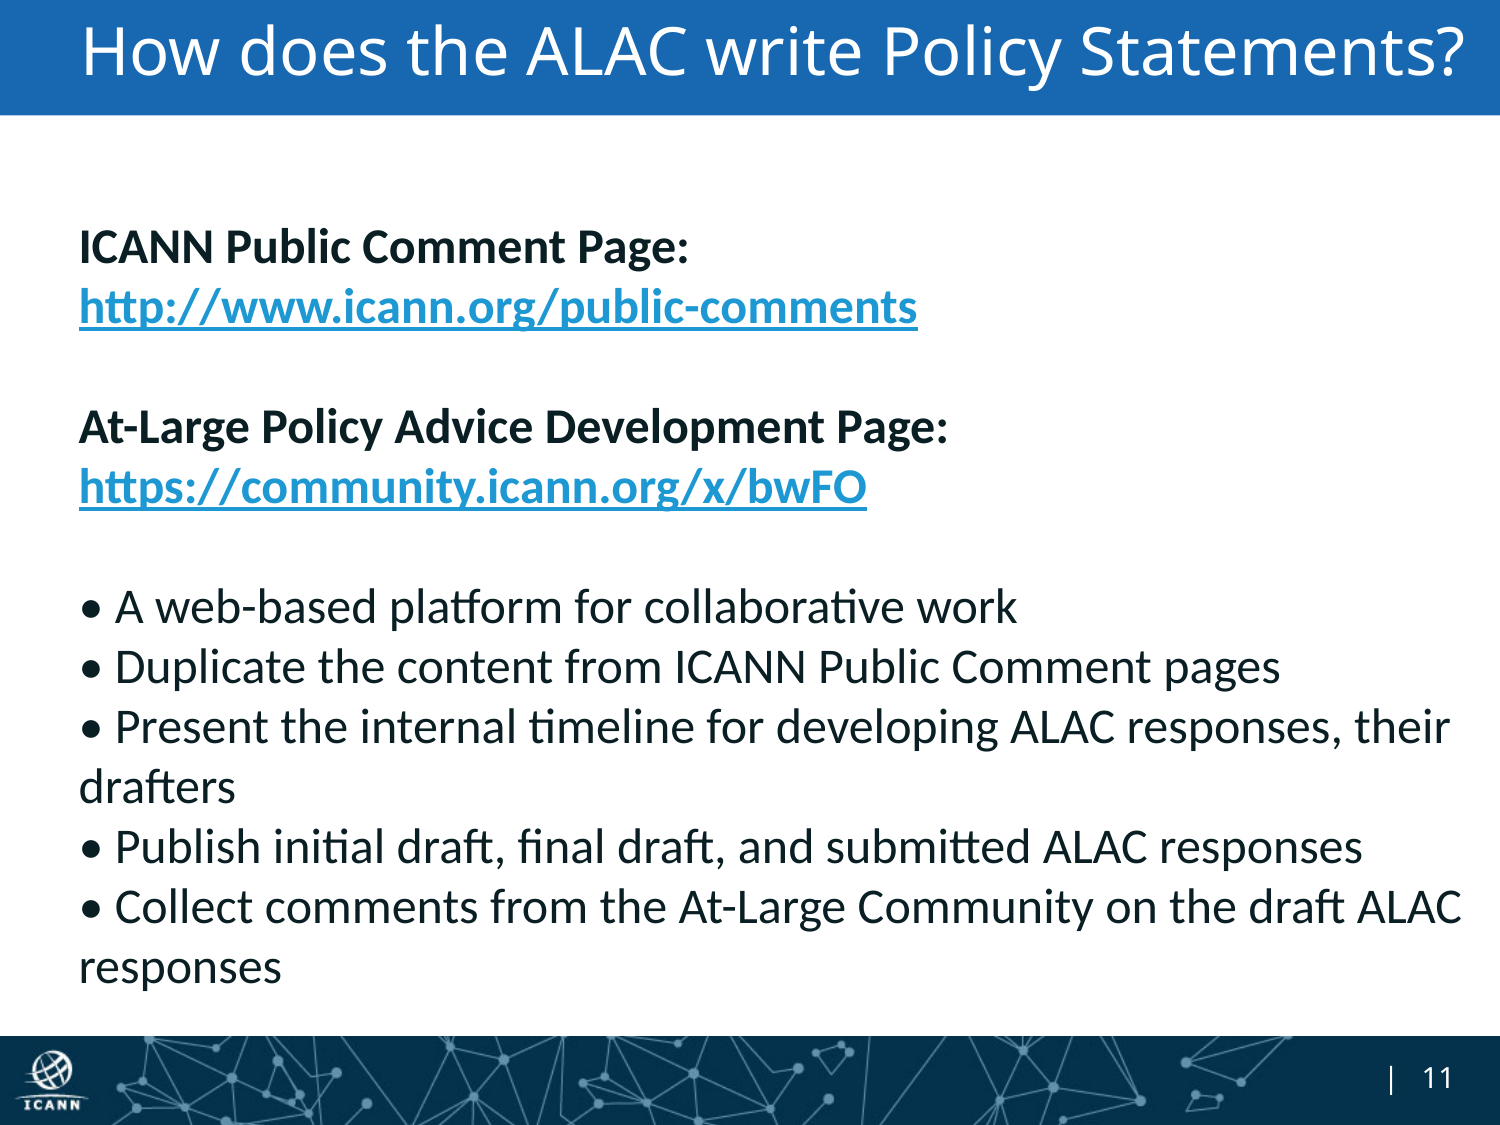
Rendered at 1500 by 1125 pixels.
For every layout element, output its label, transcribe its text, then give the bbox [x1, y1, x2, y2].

title How does the ALAC write Policy Statements? [0, 0, 1500, 116]
picture [0, 1036, 1500, 1125]
text_box ICANN Public Comment Page: http://www.icann.org/public-comments At-Large Policy Advice Development Page: https://community.icann.org/x/bwFO • A web-based platform for collaborative work • Duplicate the content from ICANN Public Comment pages • Present the internal timeline for developing ALAC responses, their drafters • Publish initial draft, final draft, and submitted ALAC responses • Collect comments from the At-Large Community on the draft ALAC responses [63, 206, 1478, 1002]
